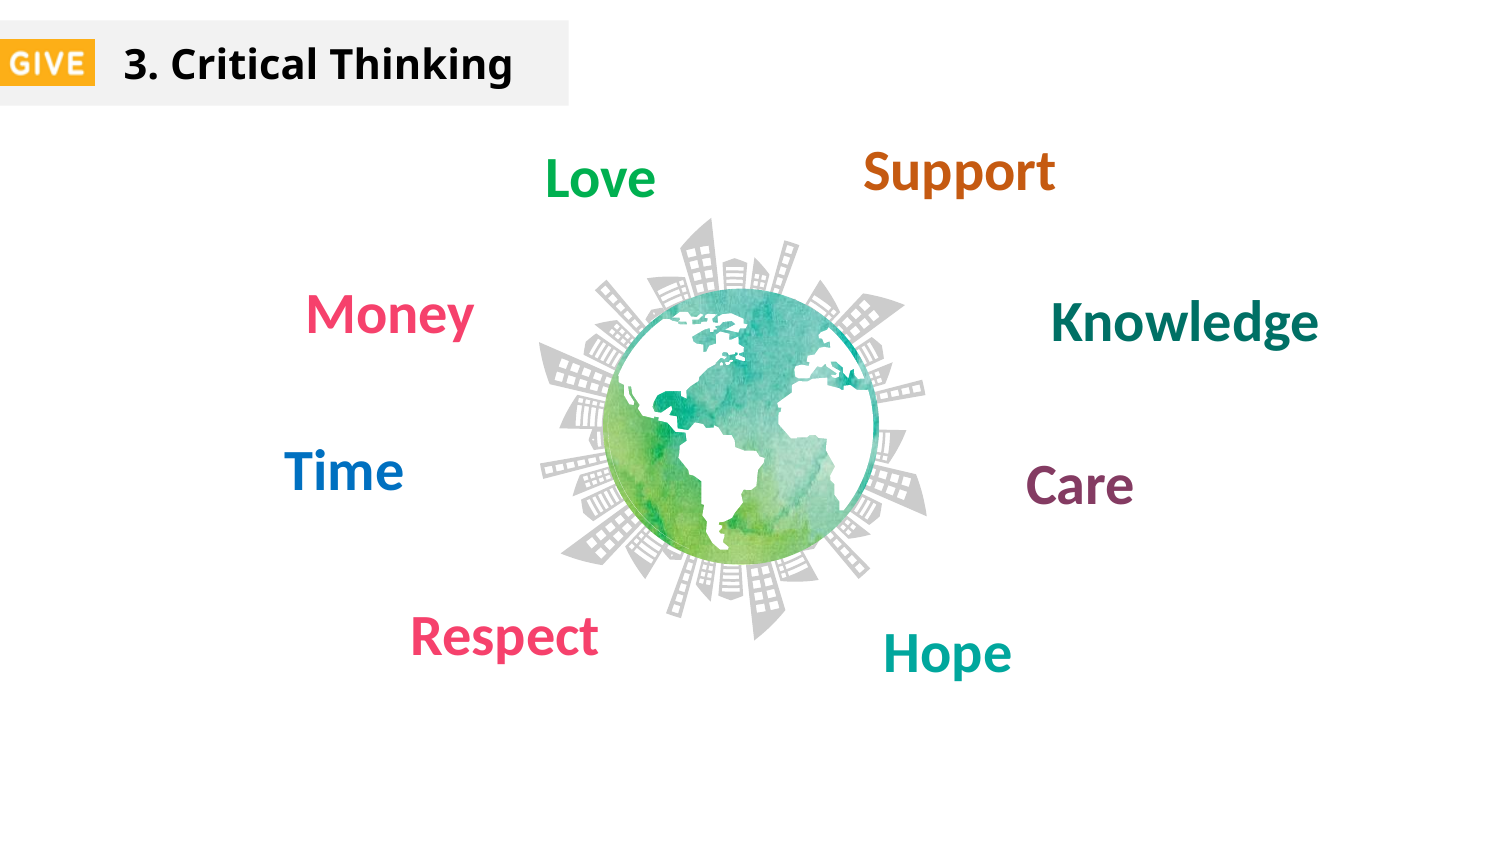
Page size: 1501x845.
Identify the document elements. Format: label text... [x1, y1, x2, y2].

text_box Money [304, 275, 478, 346]
text_box [0, 19, 570, 107]
text_box 3. Critical Thinking [108, 30, 530, 95]
text_box Knowledge [1051, 282, 1353, 353]
text_box Hope [883, 614, 1093, 685]
text_box Respect [410, 597, 619, 668]
text_box Time [284, 431, 458, 502]
text_box Care [1026, 446, 1418, 517]
text_box Support [863, 132, 1128, 203]
text_box Love [545, 139, 719, 210]
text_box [539, 217, 927, 641]
picture [0, 39, 95, 86]
